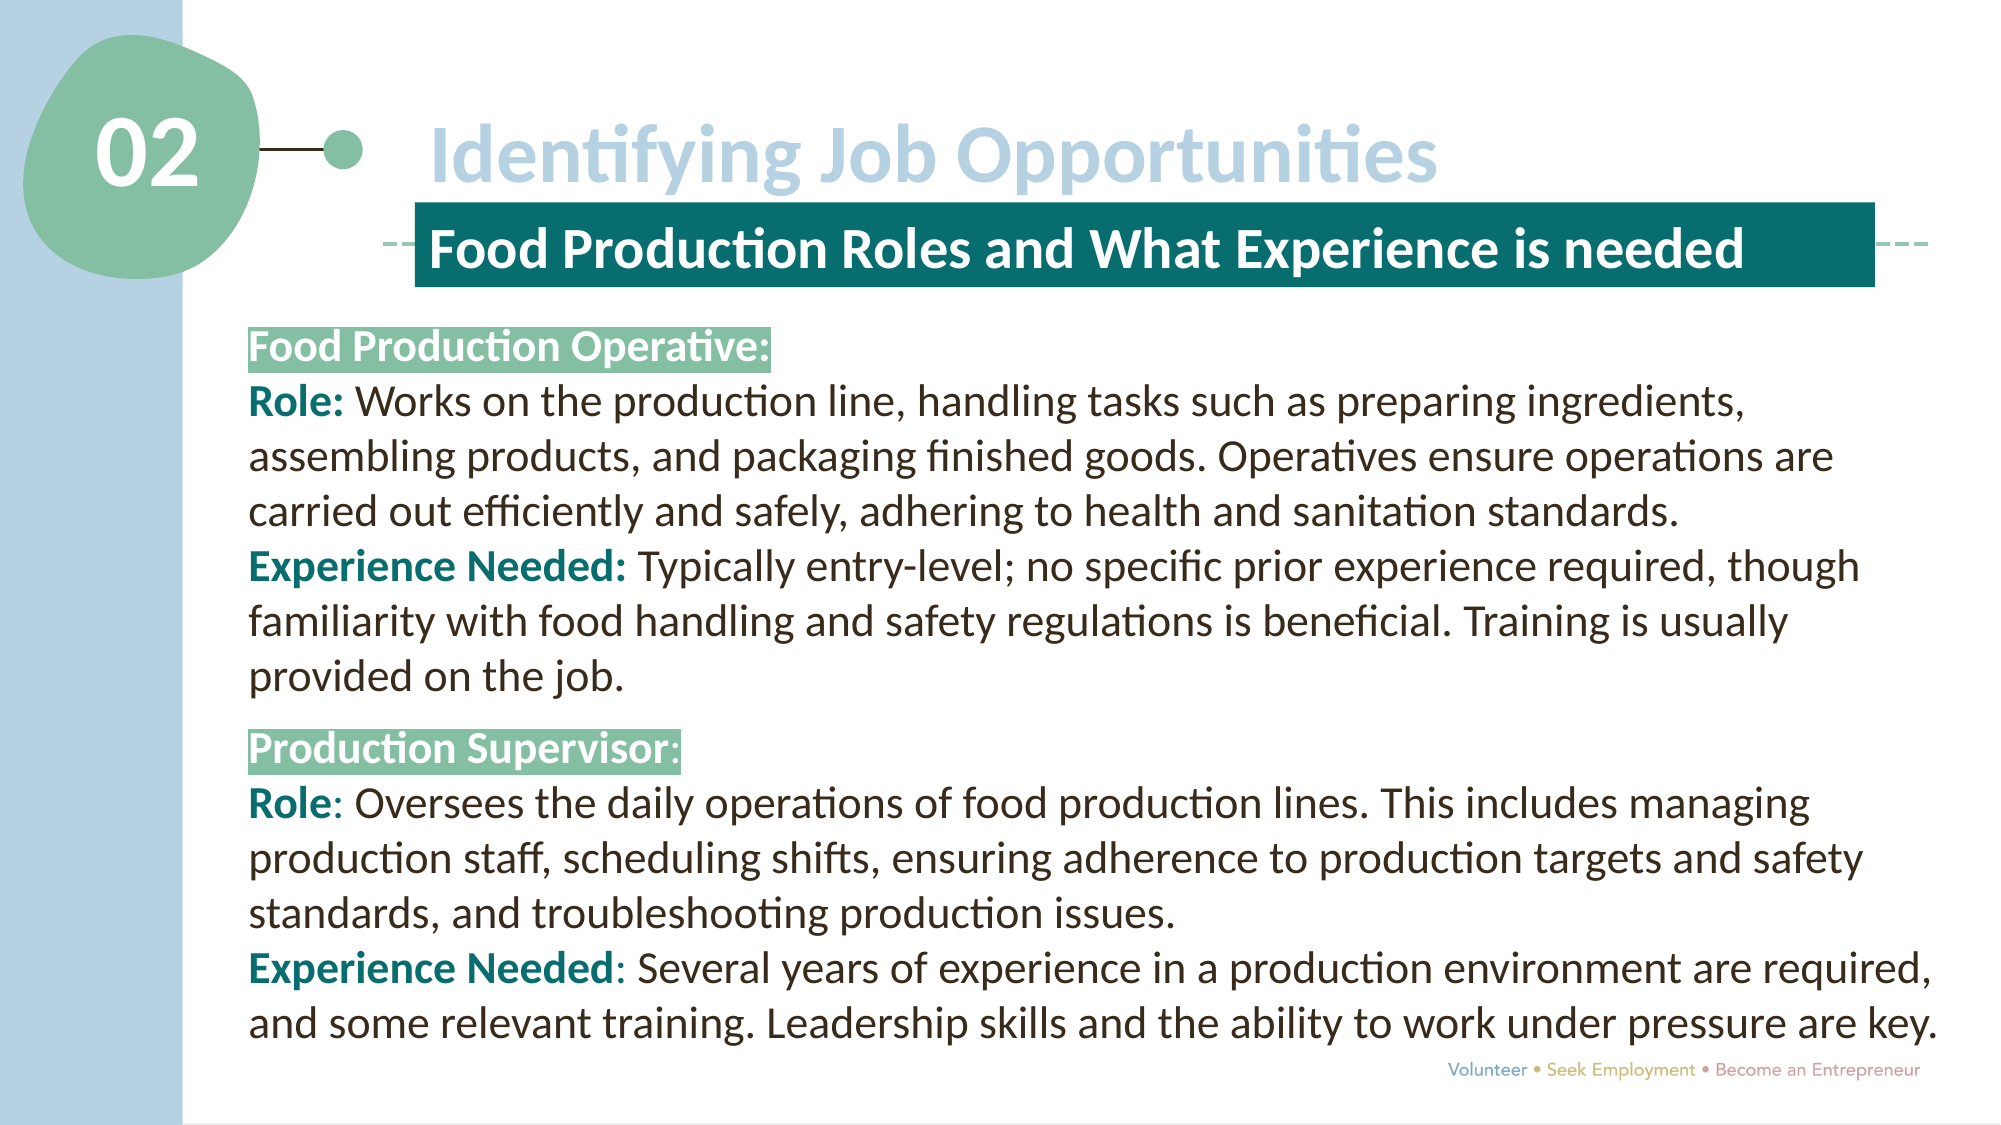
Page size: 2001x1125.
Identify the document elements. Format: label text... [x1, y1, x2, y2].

text_box [55, 35, 249, 88]
text_box Food Production Roles and What Experience is needed [414, 244, 1875, 288]
text_box Food Production Roles and What Experience is needed [414, 202, 1875, 243]
text_box Identifying Job Opportunities [414, 108, 1675, 202]
text_box Food Production Operative: Role: Works on the production line, handling tasks such as preparing ingredients, assembling products, and packaging finished goods. Operatives ensure operations are carried out efficiently and safely, adhering to health and sanitation standards. Experience Needed: Typically entry-level; no specific prior experience required, though familiarity with food handling and safety regulations is beneficial. Training is usually provided on the job. Production Supervisor: Role: Oversees the daily operations of food production lines. This includes managing production staff, scheduling shifts, ensuring adherence to production targets and safety standards, and troubleshooting production issues. Experience Needed: Several years of experience in a production environment are required, and some relevant training. Leadership skills and the ability to work under pressure are key. [233, 307, 1976, 1125]
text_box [110, 129, 363, 170]
text_box 02 [21, 88, 275, 230]
text_box [34, 230, 234, 280]
text_box [0, 0, 184, 1125]
